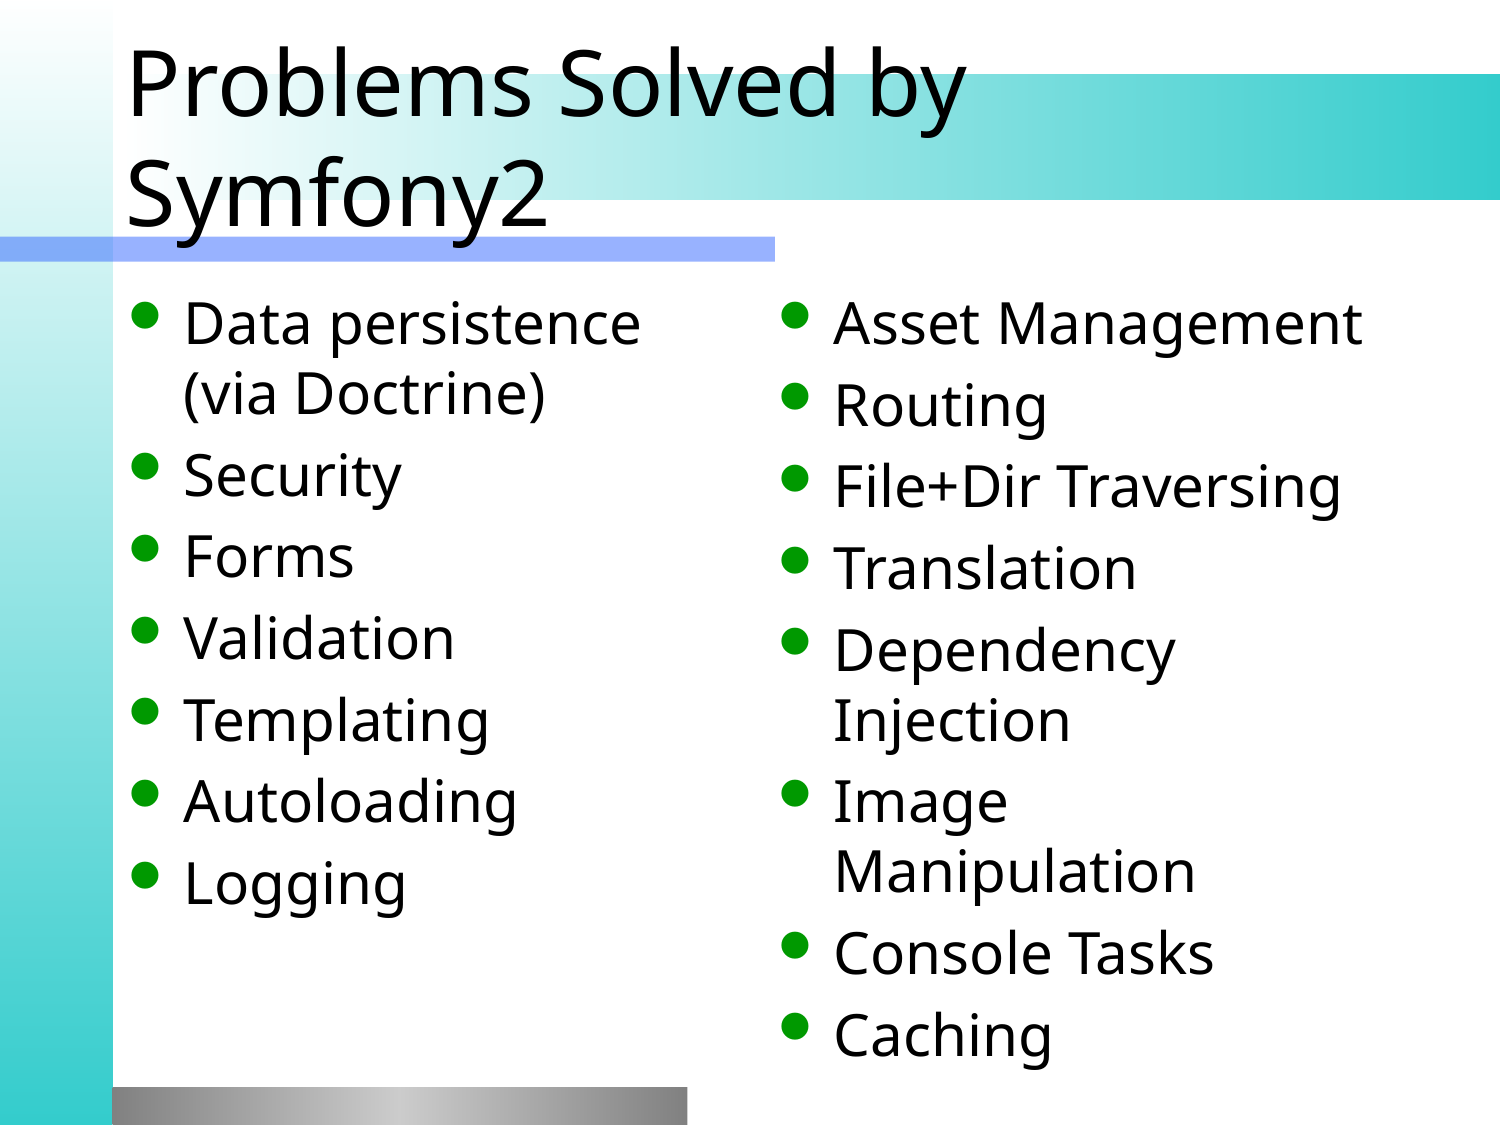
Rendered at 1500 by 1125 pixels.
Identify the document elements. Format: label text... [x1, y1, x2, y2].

list Asset Management Routing File+Dir Traversing Translation Dependency Injection Image Manipulation Console Tasks Caching [762, 278, 1388, 1073]
title Problems Solved by Symfony2 [110, 40, 1386, 229]
list Data persistence (via Doctrine) Security Forms Validation Templating Autoloading Logging [112, 278, 738, 1073]
